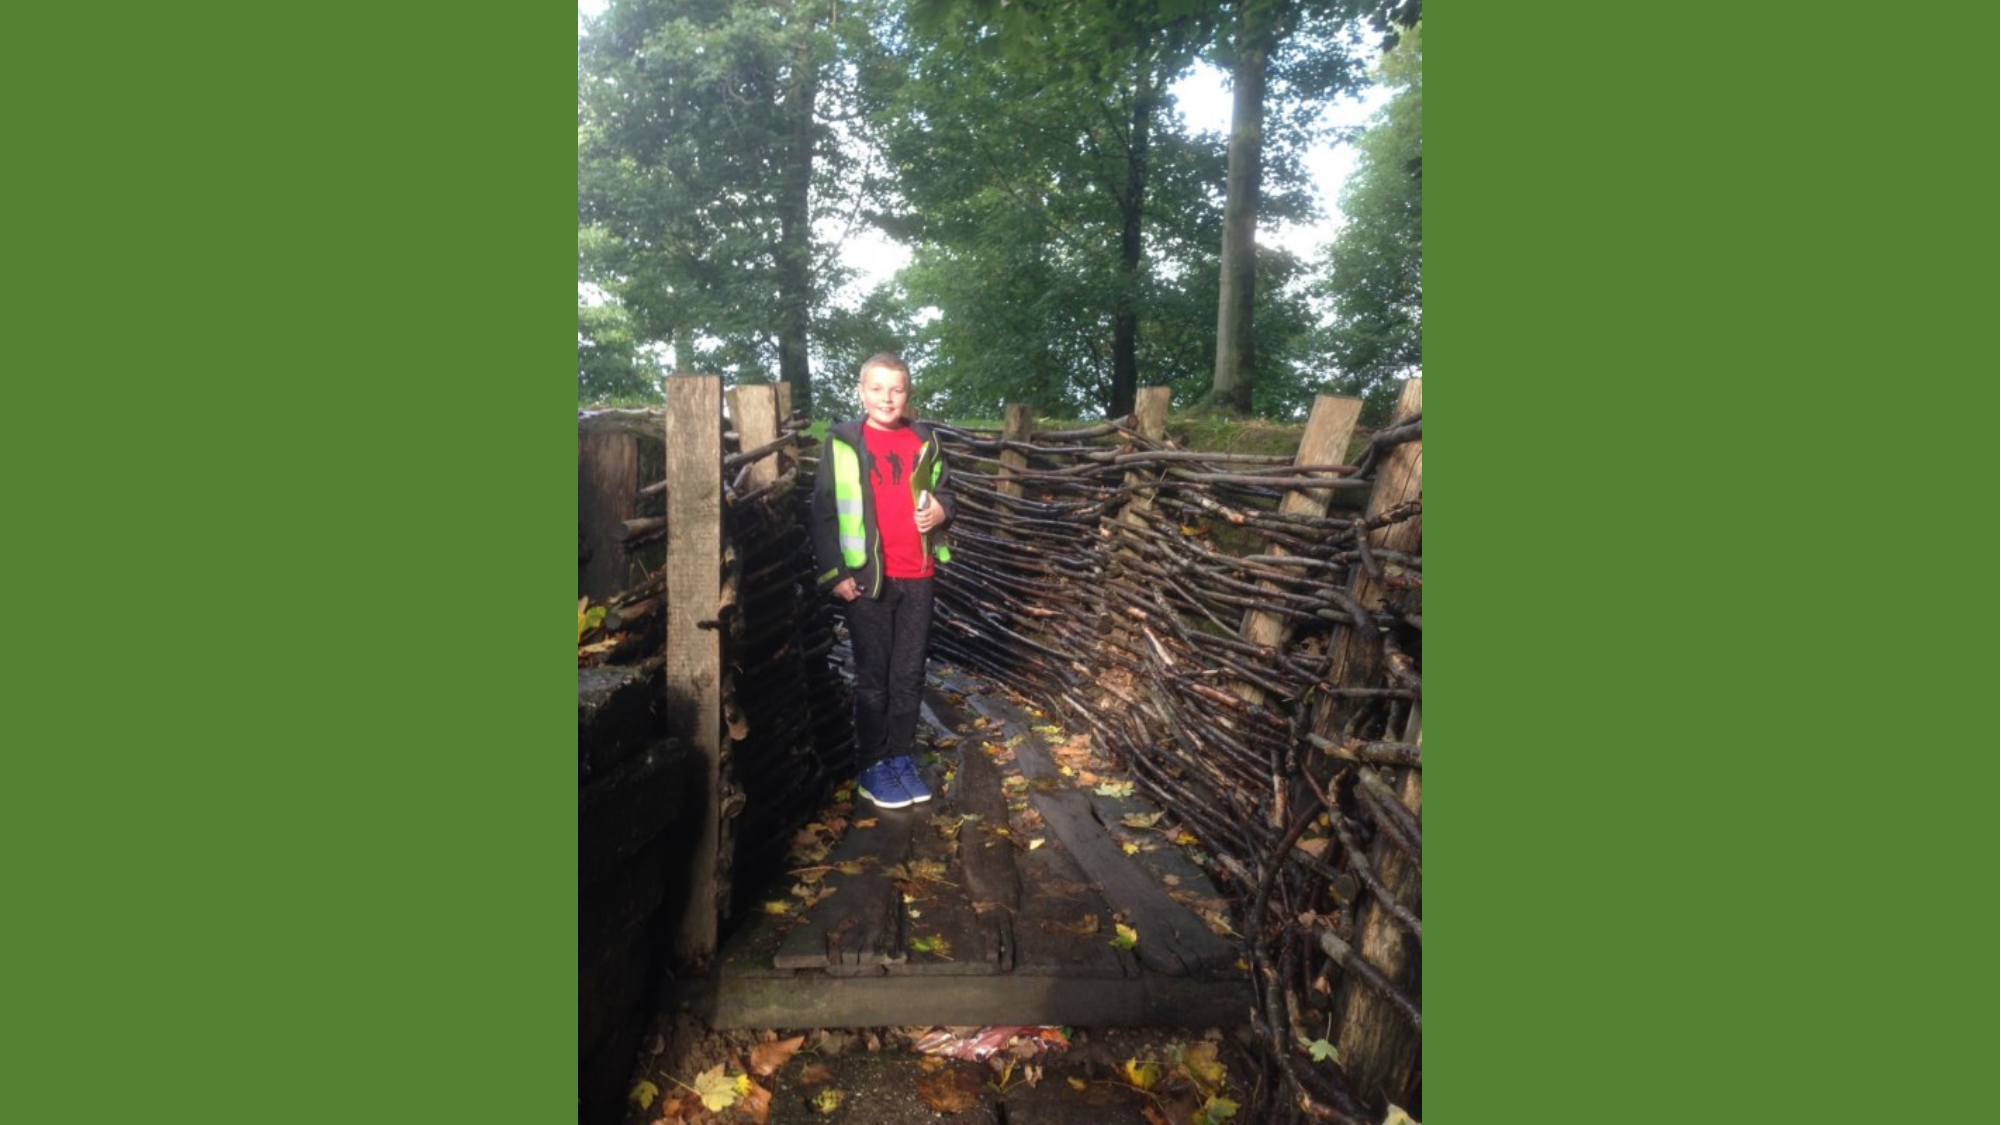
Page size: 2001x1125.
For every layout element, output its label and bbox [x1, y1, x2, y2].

picture [578, 0, 1422, 1125]
